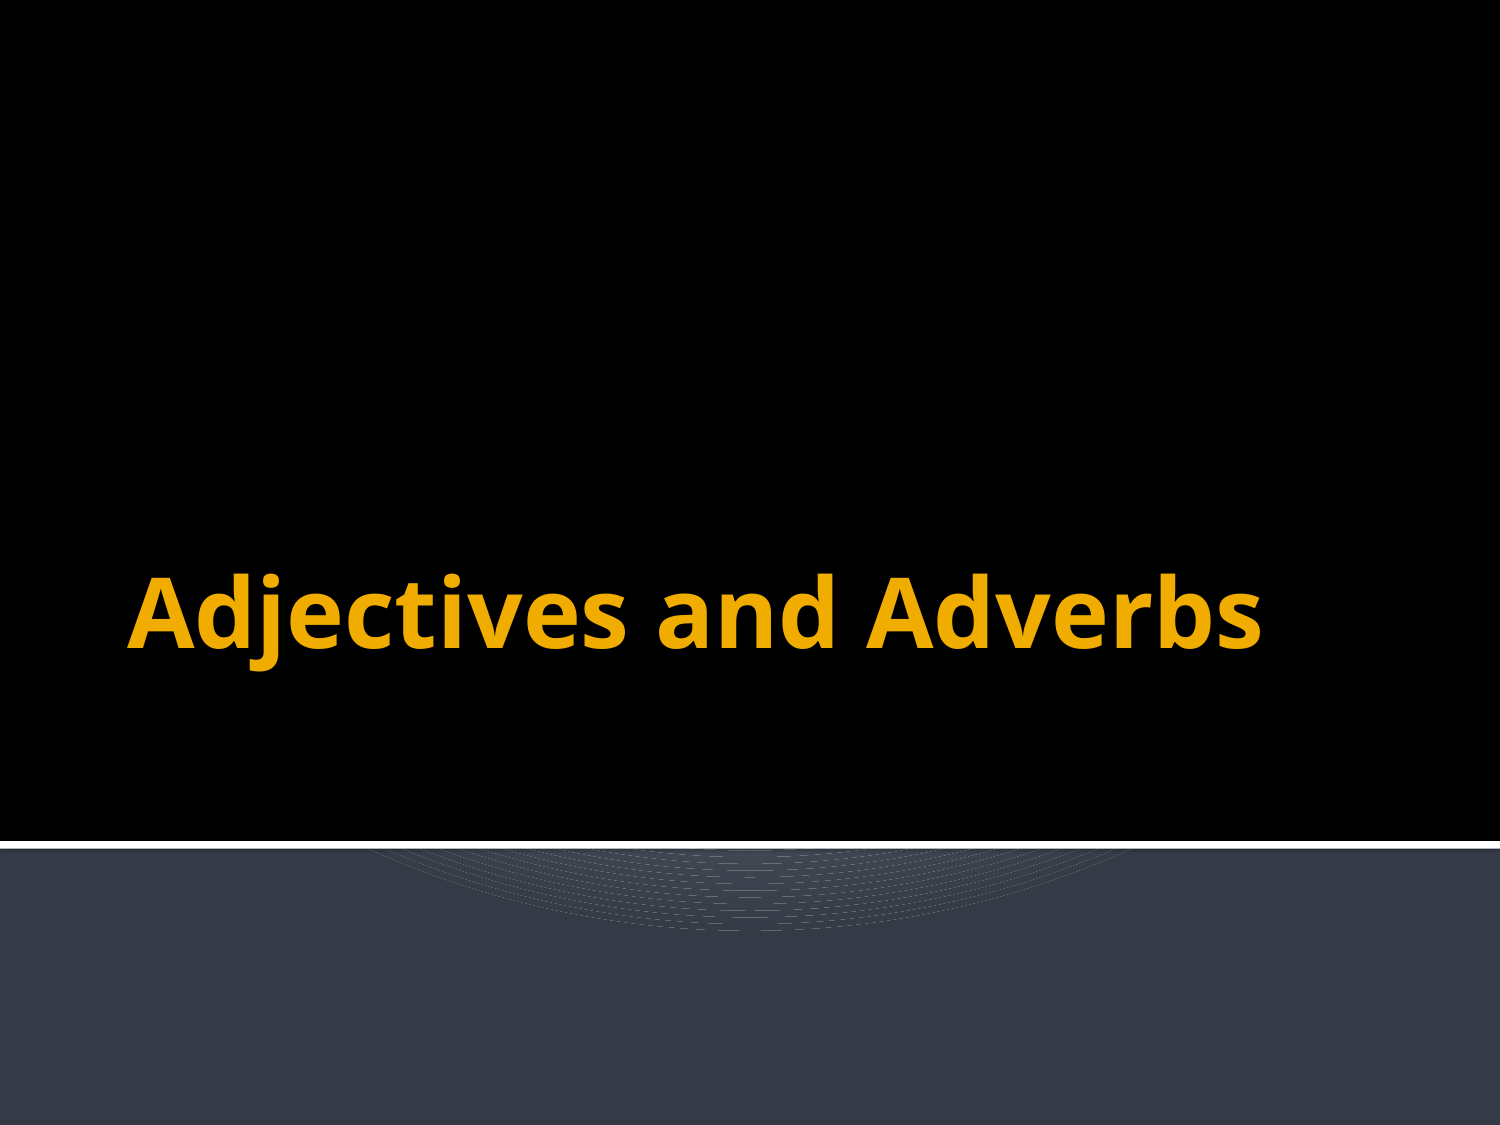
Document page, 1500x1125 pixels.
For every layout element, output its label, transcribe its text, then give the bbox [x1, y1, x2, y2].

title Adjectives and Adverbs [112, 550, 1438, 825]
